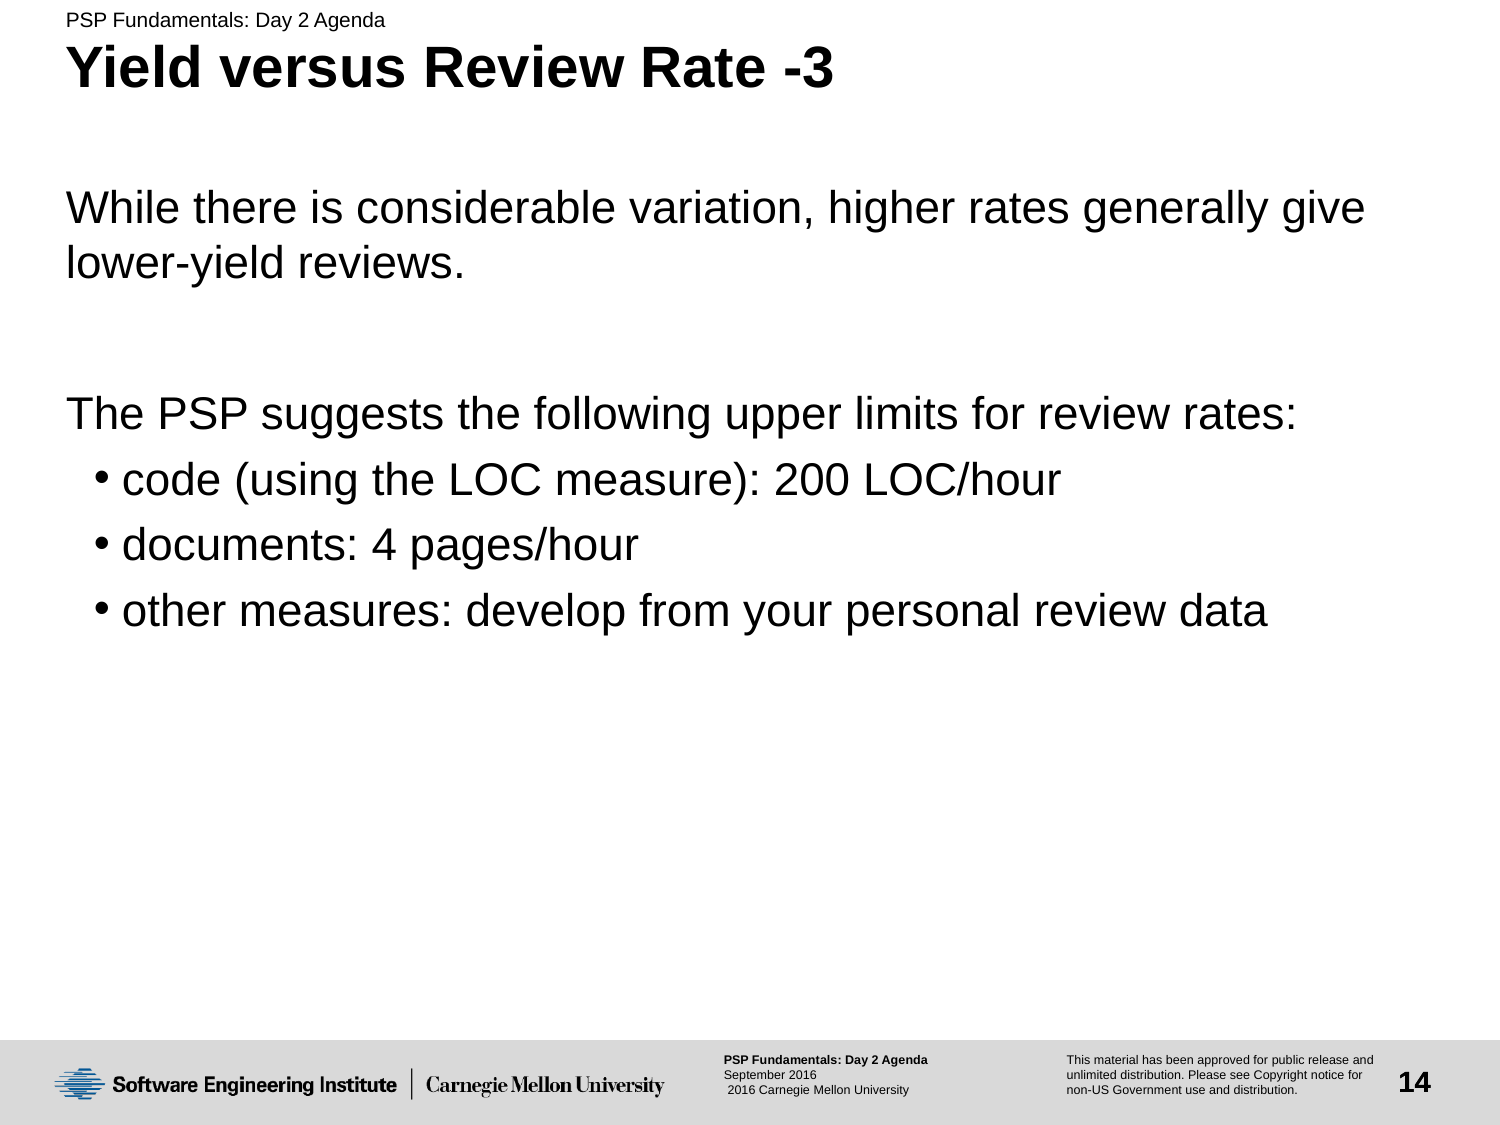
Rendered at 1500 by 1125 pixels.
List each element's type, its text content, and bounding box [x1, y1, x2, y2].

picture [46, 1061, 673, 1104]
title Yield versus Review Rate -3 [65, 37, 1430, 148]
list While there is considerable variation, higher rates generally give lower-yield reviews. The PSP suggests the following upper limits for review rates: code (using the LOC measure): 200 LOC/hour documents: 4 pages/hour other measures: develop from your personal review data [65, 177, 1431, 1000]
